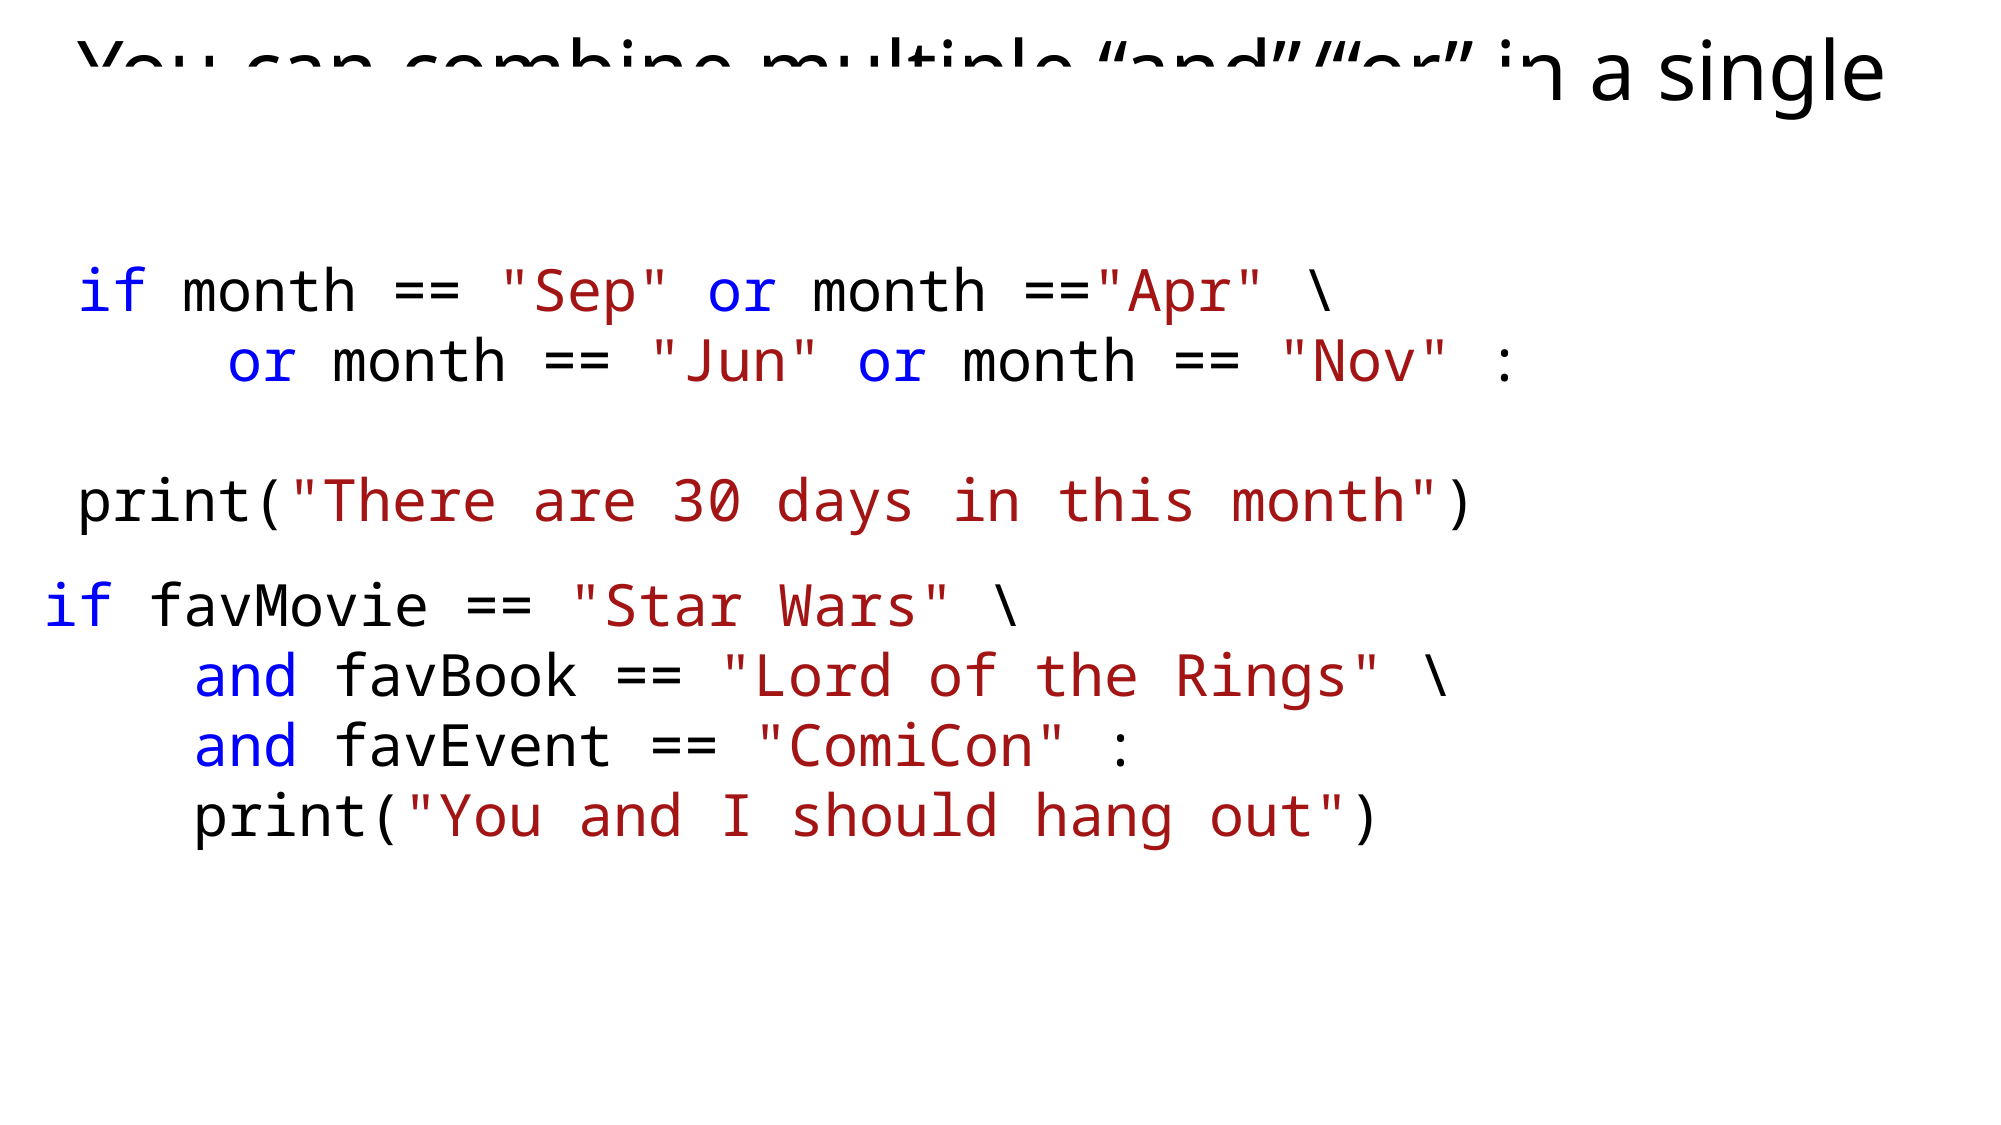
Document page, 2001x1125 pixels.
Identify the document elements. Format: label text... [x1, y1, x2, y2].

list if month == "Sep" or month =="Apr" \ or month == "Jun" or month == "Nov" : print("There are 30 days in this month") [62, 66, 1548, 720]
title You can combine multiple “and”/“or” in a single if statement [62, 29, 1953, 205]
text_box if favMovie == "Star Wars" \ and favBook == "Lord of the Rings" \ and favEvent == "ComiCon" : print("You and I should hang out") [28, 560, 1539, 856]
